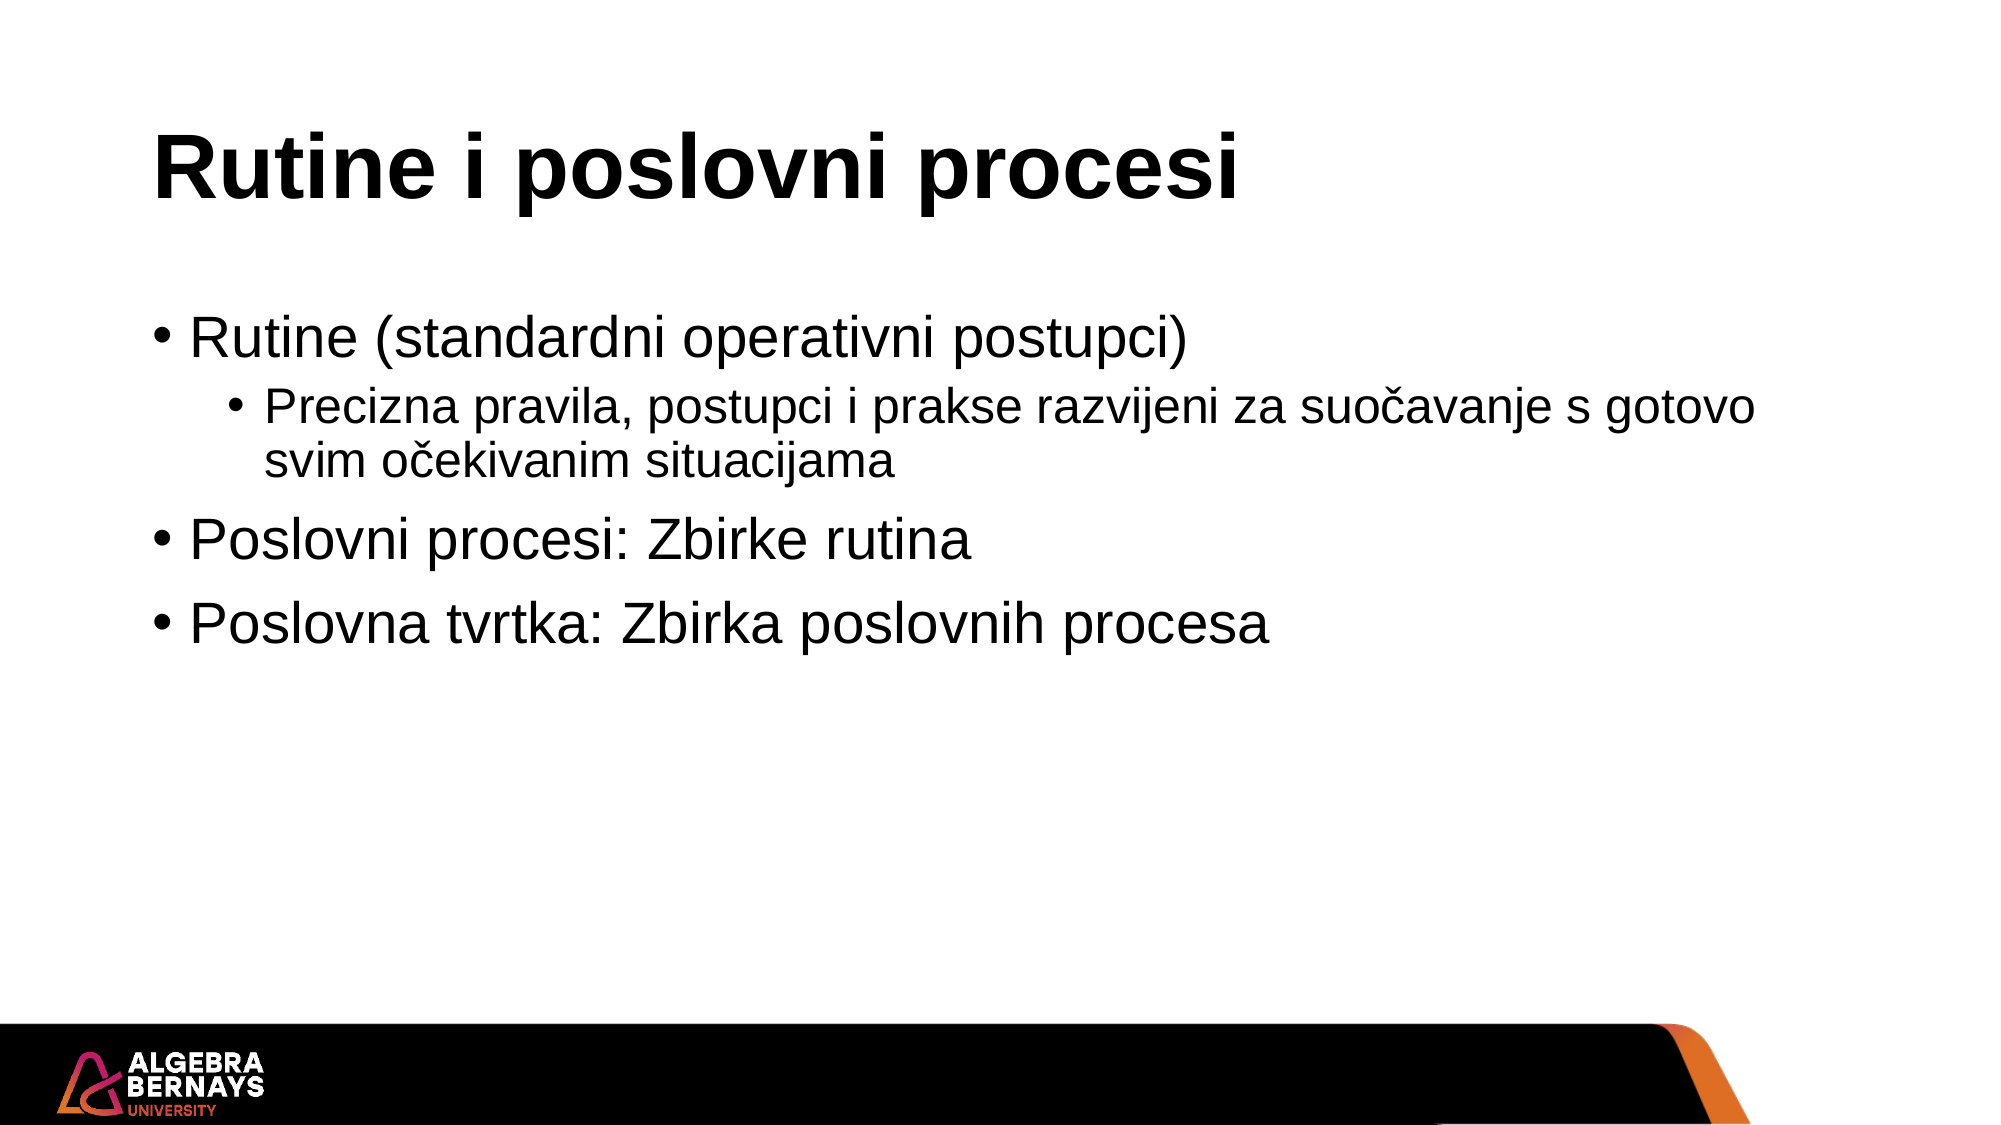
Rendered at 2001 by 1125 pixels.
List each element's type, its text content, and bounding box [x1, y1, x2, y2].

title Rutine i poslovni procesi [137, 67, 1863, 271]
picture [0, 1023, 1958, 1125]
list Rutine (standardni operativni postupci) Precizna pravila, postupci i prakse razvijeni za suočavanje s gotovo svim očekivanim situacijama Poslovni procesi: Zbirke rutina Poslovna tvrtka: Zbirka poslovnih procesa [137, 299, 1863, 953]
